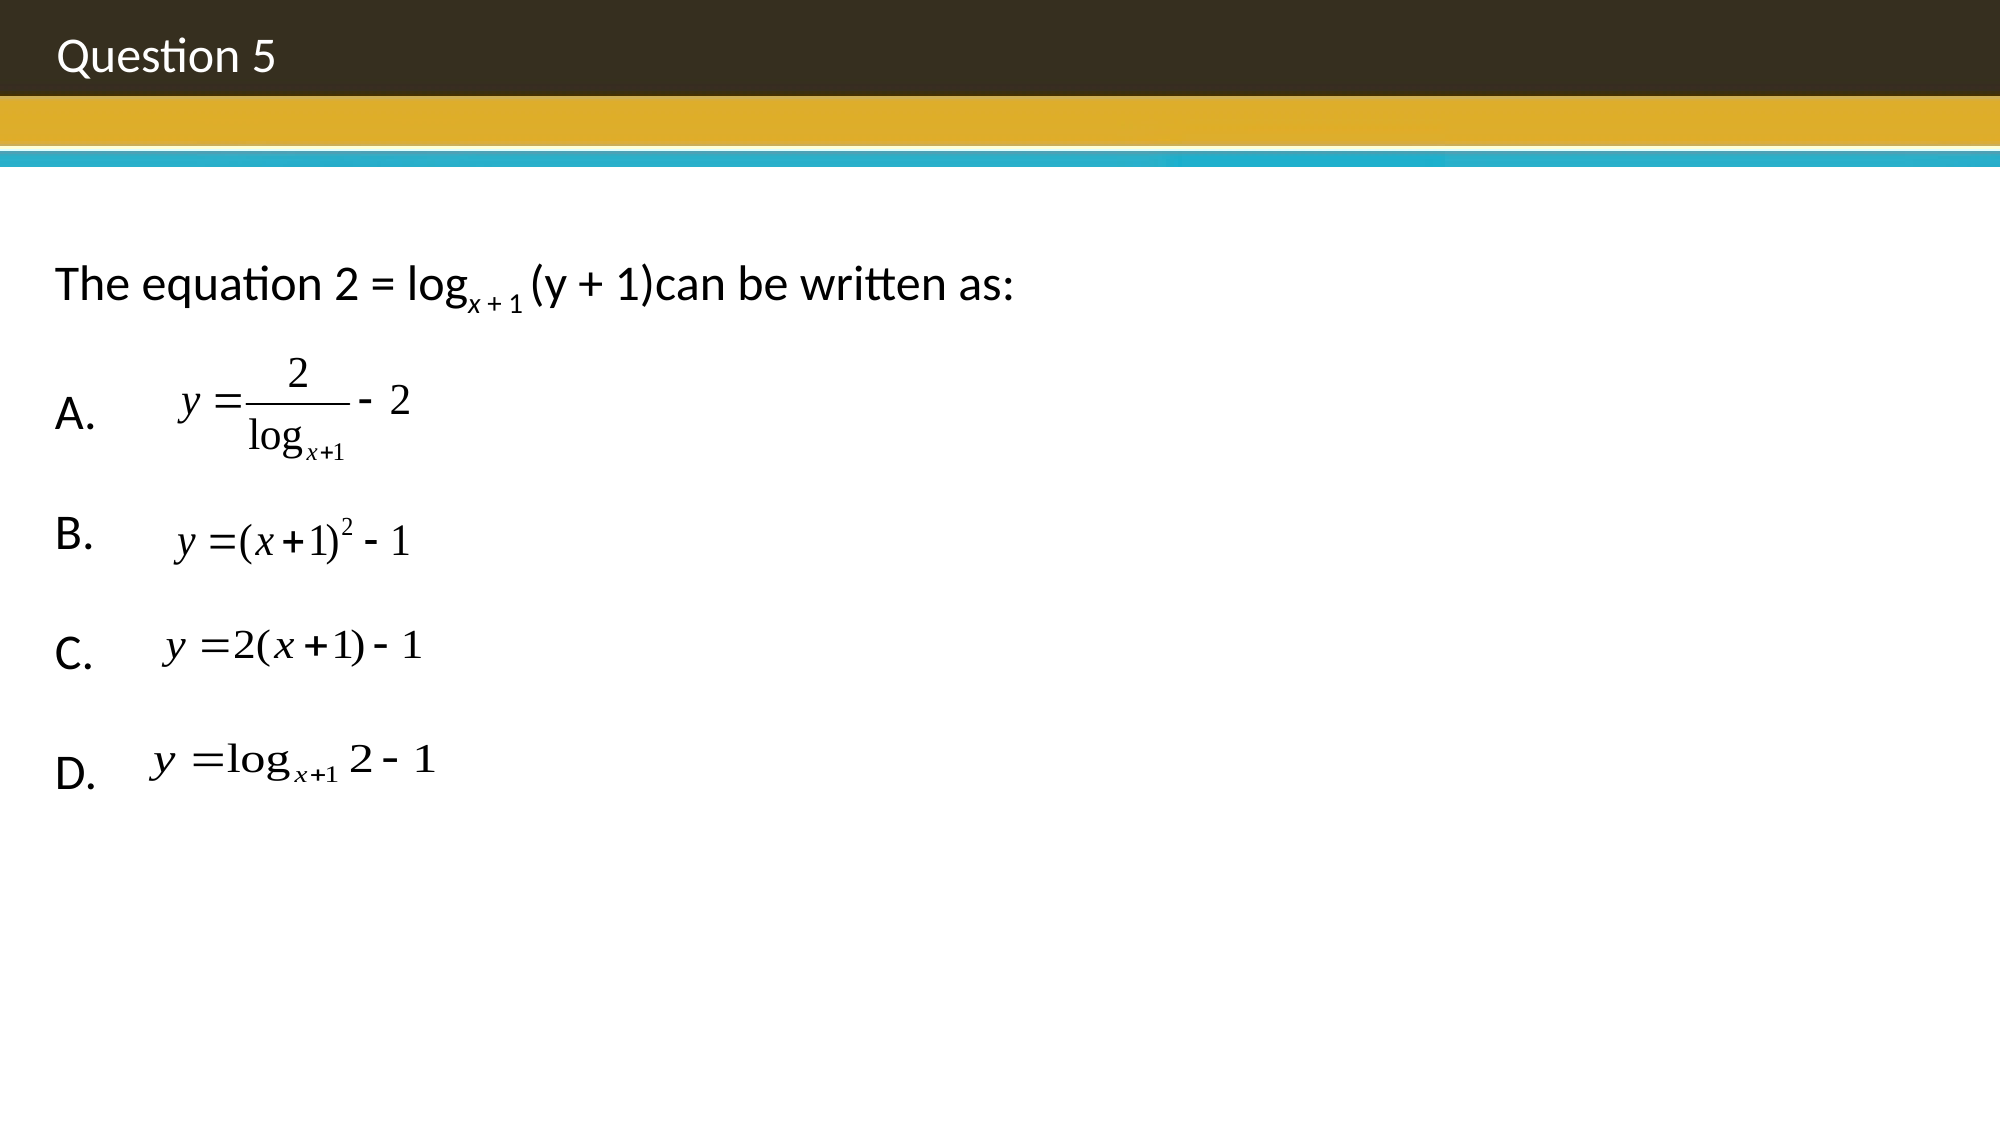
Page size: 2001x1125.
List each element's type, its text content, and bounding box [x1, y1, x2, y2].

picture [140, 731, 443, 793]
text_box The equation 2 = logx + 1 (y + 1)can be written as: A. B. C. D. [40, 243, 1898, 927]
picture [166, 506, 415, 575]
text_box Question 5 [41, 14, 293, 90]
picture [170, 344, 417, 470]
picture [154, 620, 428, 676]
picture [0, 0, 2000, 167]
